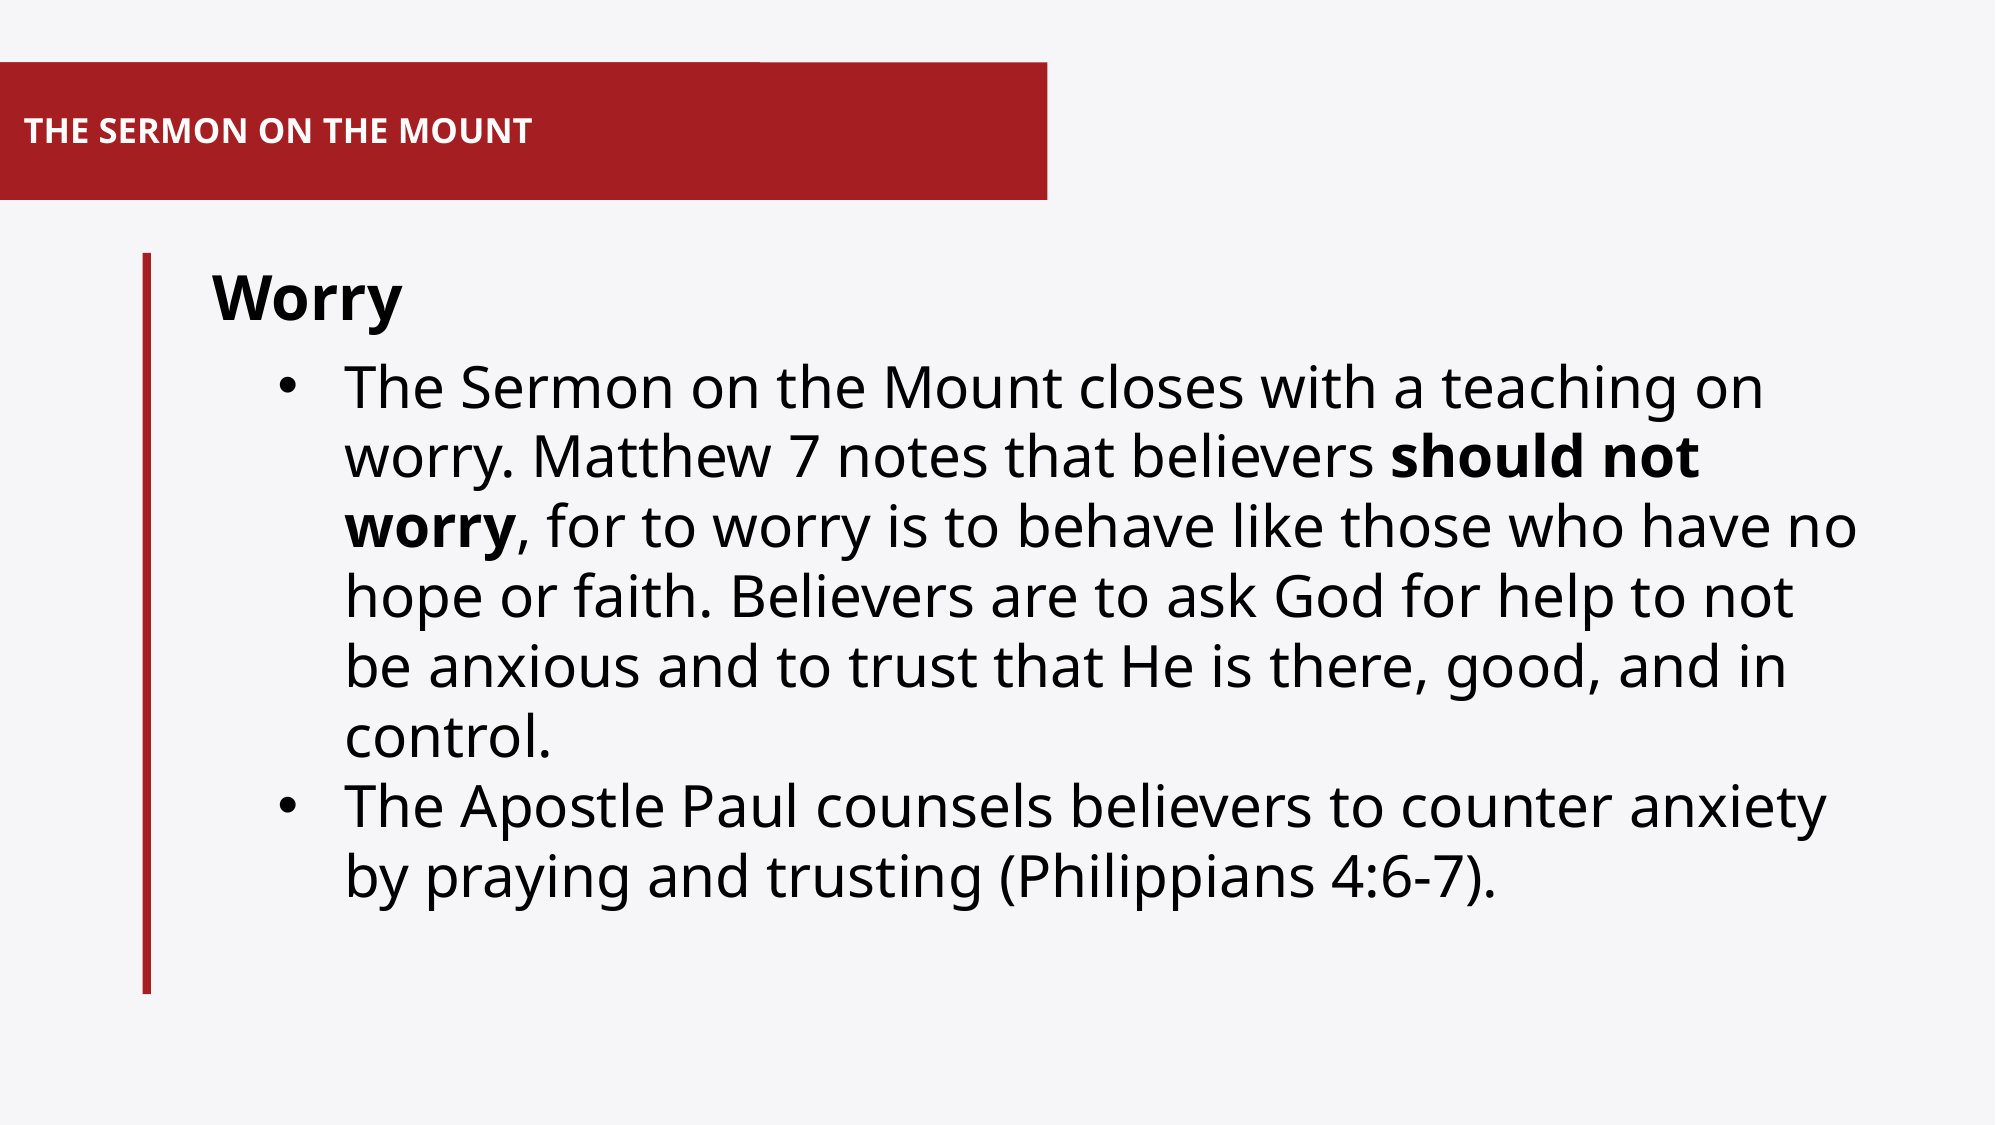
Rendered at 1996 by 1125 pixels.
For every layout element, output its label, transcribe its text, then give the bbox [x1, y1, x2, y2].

subtitle Worry The Sermon on the Mount closes with a teaching on worry. Matthew 7 notes that believers should not worry, for to worry is to behave like those who have no hope or faith. Believers are to ask God for help to not be anxious and to trust that He is there, good, and in control. The Apostle Paul counsels believers to counter anxiety by praying and trusting (Philippians 4:6-7). [197, 249, 1885, 1000]
title THE SERMON ON THE MOUNT [0, 62, 1048, 200]
